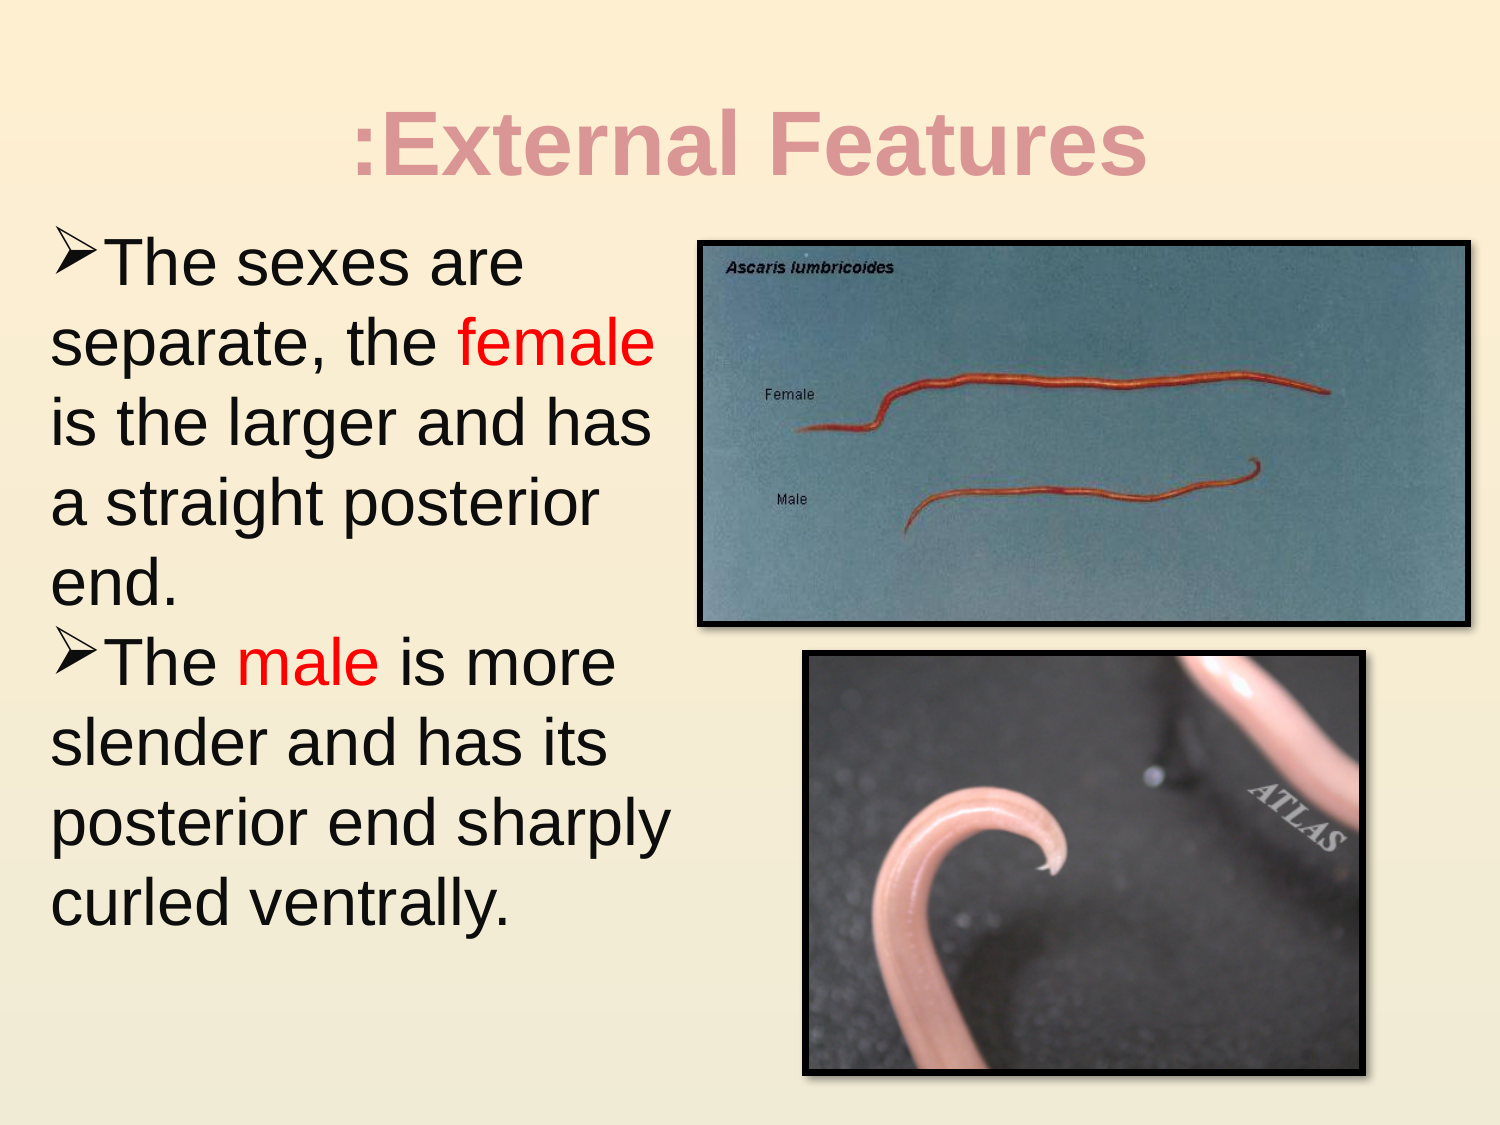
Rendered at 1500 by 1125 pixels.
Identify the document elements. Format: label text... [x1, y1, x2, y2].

picture [808, 656, 1360, 1070]
title External Features: [75, 45, 1425, 233]
picture [702, 245, 1466, 622]
list The sexes are separate, the female is the larger and has a straight posterior end. The male is more slender and has its posterior end sharply curled ventrally. [35, 210, 704, 1079]
